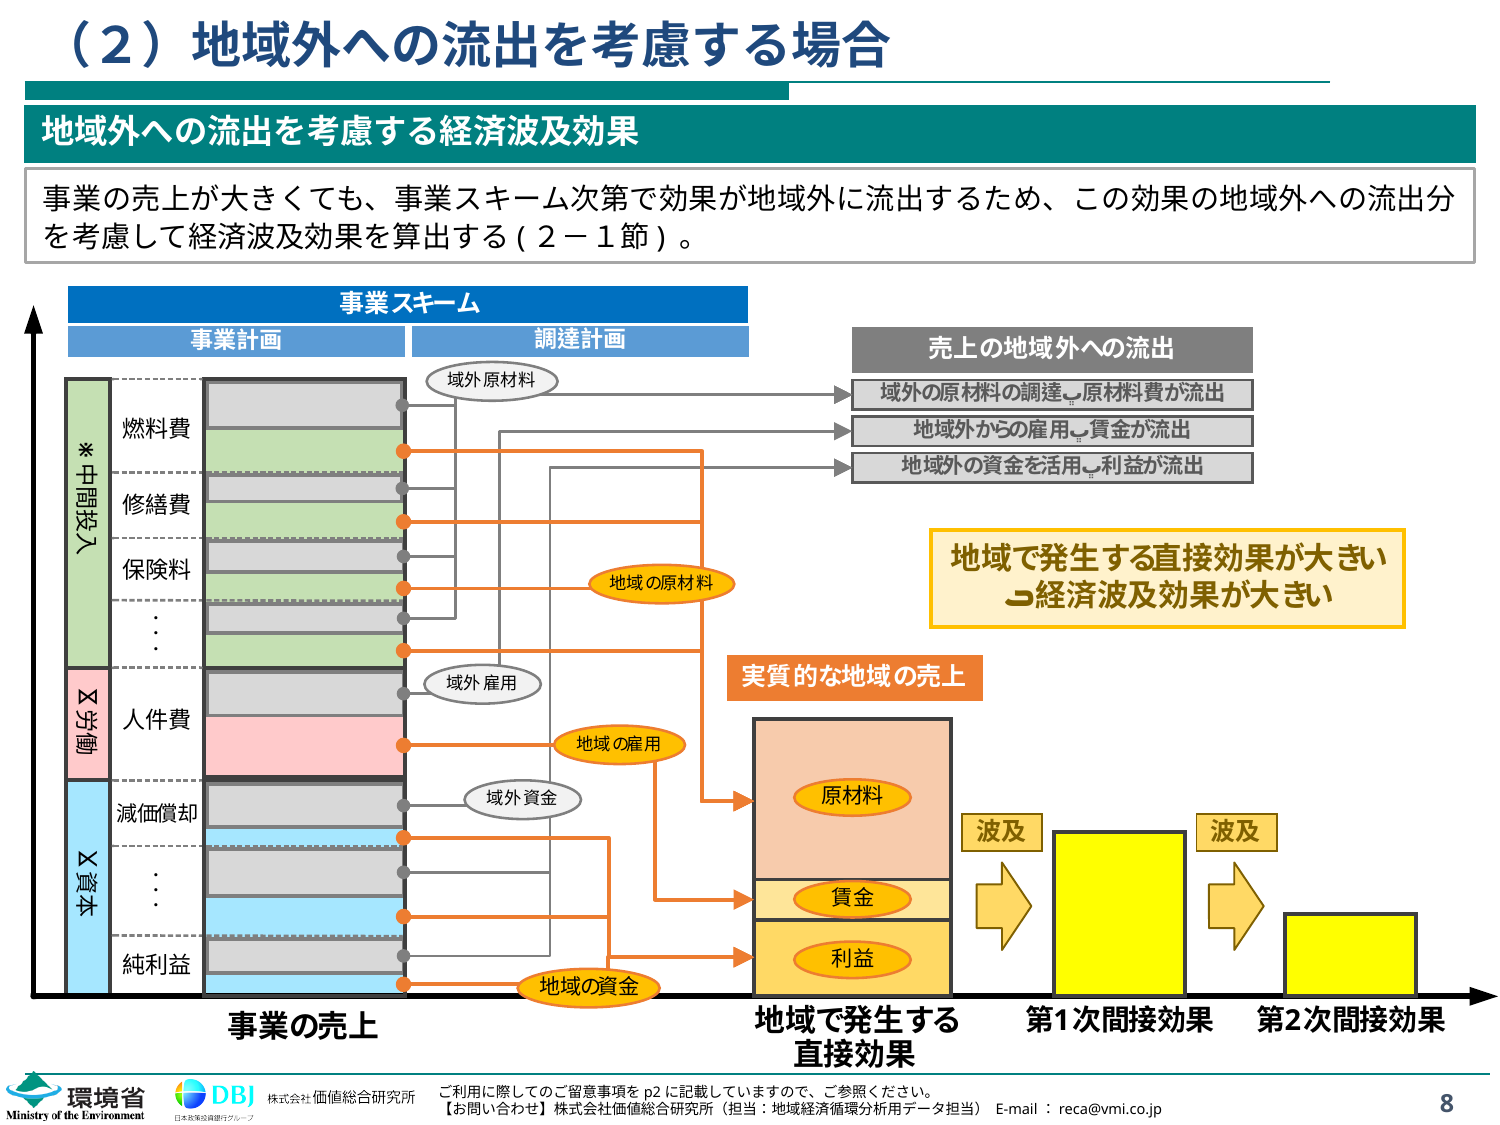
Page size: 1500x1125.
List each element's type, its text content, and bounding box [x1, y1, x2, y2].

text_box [18, 278, 1500, 1071]
title （２）地域外への流出を考慮する場合 [25, 0, 1355, 82]
picture [2, 1071, 148, 1125]
text_box 事業の売上が大きくても、事業スキーム次第で効果が地域外に流出するため、この効果の地域外への流出分を考慮して経済波及効果を算出する(２－１節) 。 [25, 168, 1475, 263]
text_box 地域外への流出を考慮する経済波及効果 [26, 107, 1474, 161]
picture [171, 1075, 419, 1125]
slide_number 8 [1393, 1079, 1500, 1122]
